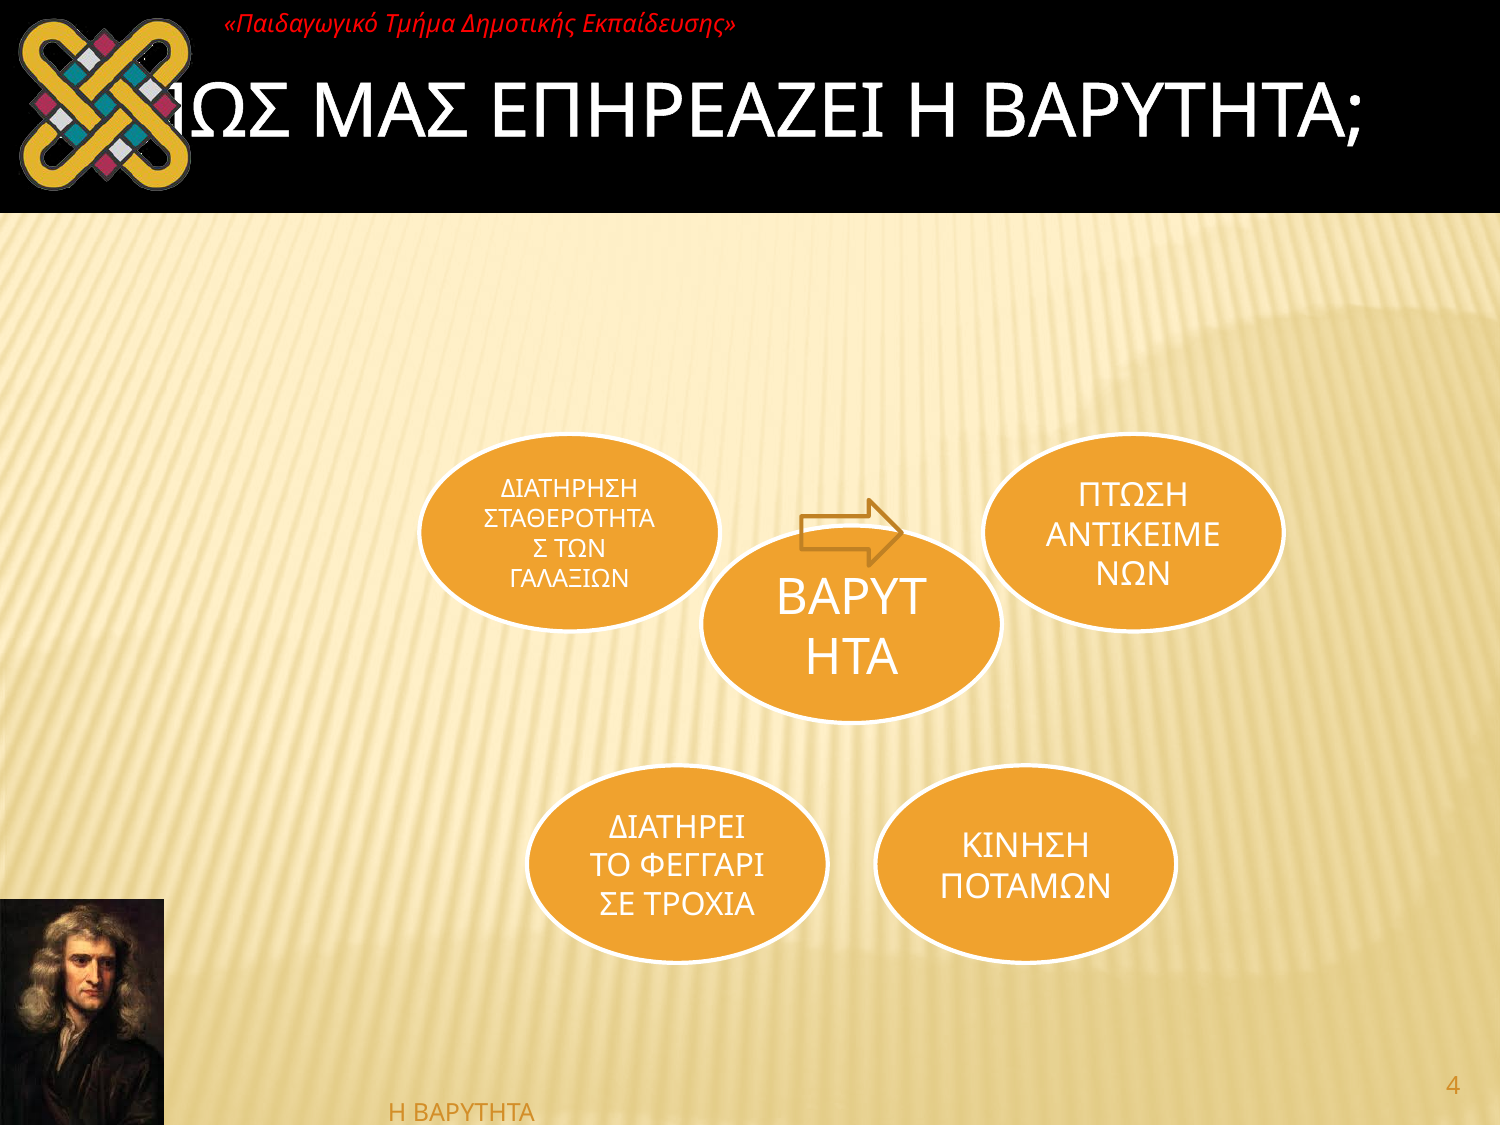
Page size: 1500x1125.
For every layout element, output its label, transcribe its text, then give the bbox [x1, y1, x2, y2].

picture [0, 0, 209, 209]
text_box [249, 228, 1454, 1020]
footer Η ΒΑΡΥΤΗΤΑ [174, 1089, 550, 1125]
slide_number 4 [1350, 1062, 1475, 1103]
title ΠΩΣ ΜΑΣ ΕΠΗΡΕΑΖΕΙ Η ΒΑΡΥΤΗΤΑ; [217, 0, 1500, 213]
picture [0, 898, 165, 1125]
text_box «Παιδαγωγικό Τμήμα Δημοτικής Εκπαίδευσης» [210, 0, 752, 90]
